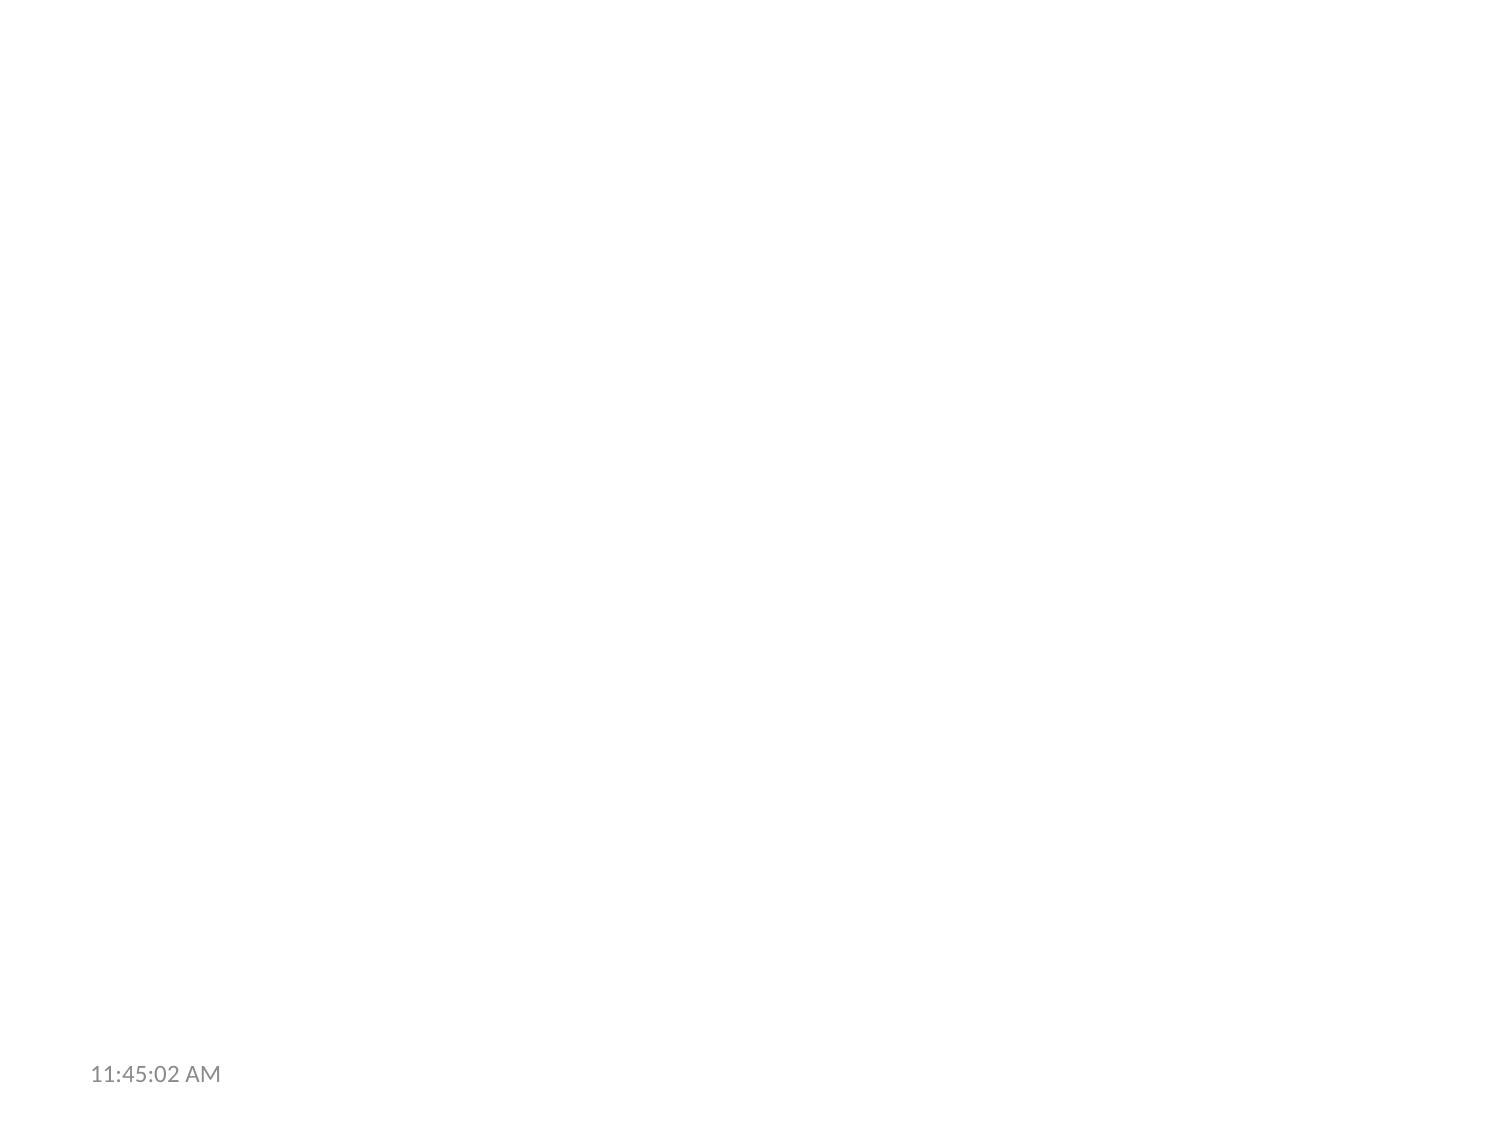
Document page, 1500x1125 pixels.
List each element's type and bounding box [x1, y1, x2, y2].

slide_number [75, 1042, 425, 1103]
